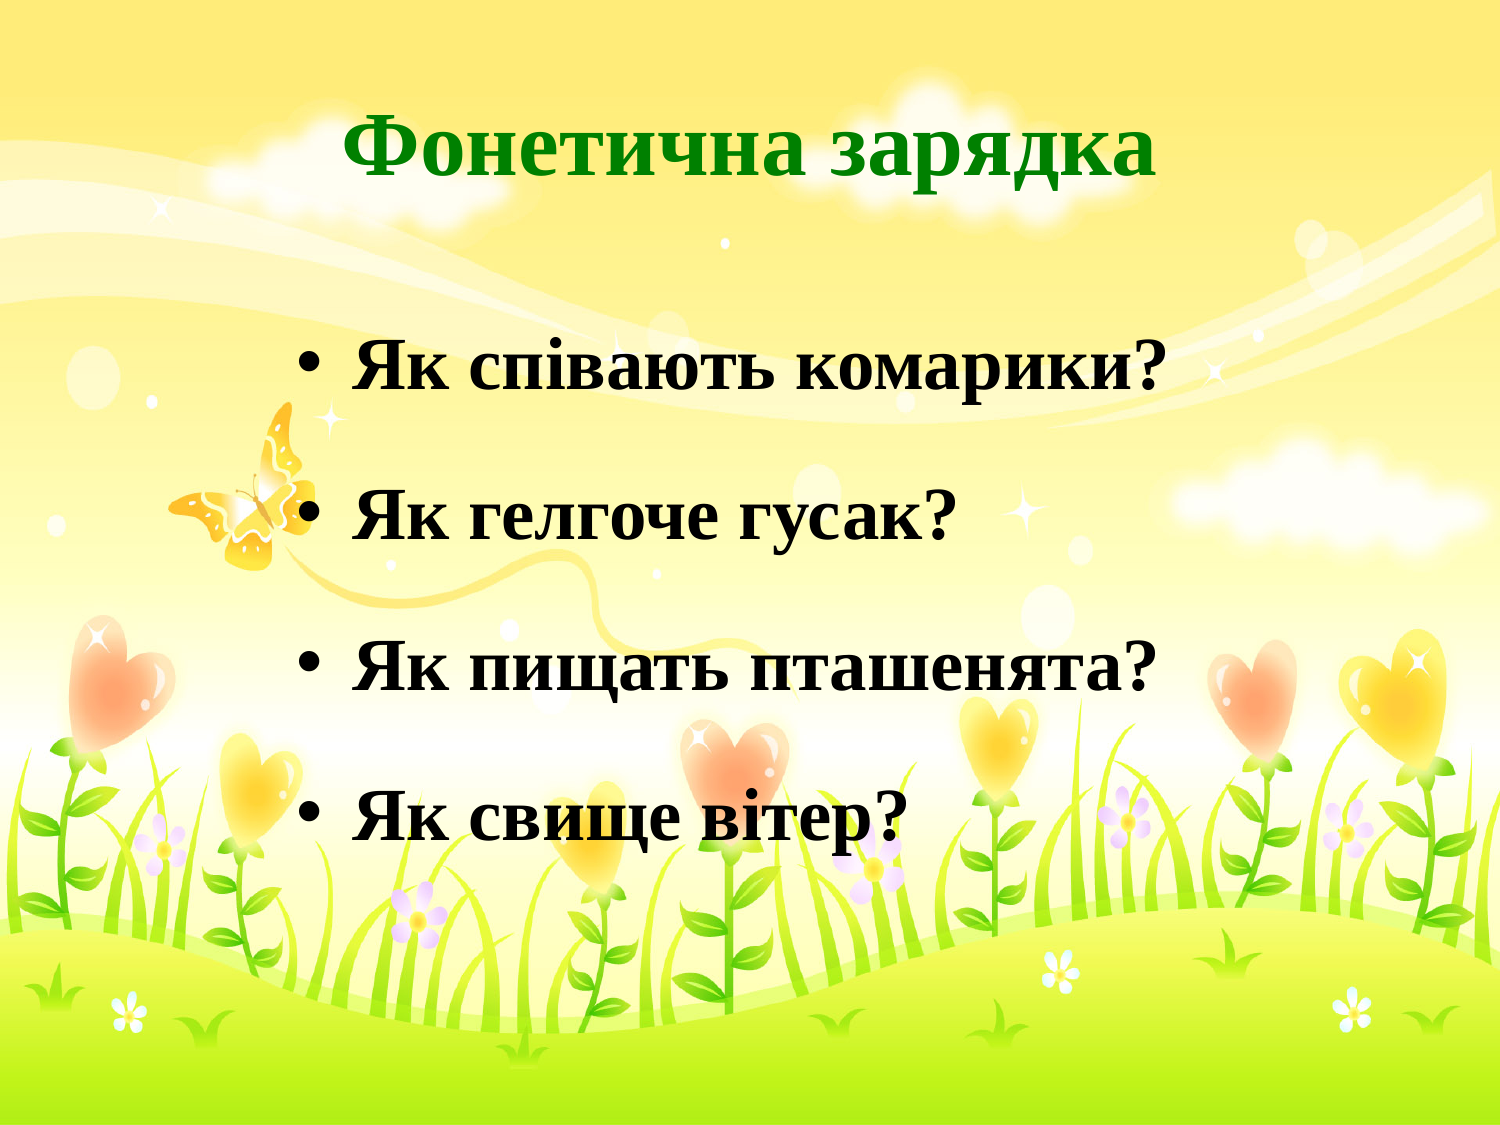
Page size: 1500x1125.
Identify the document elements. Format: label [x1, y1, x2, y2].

list [0, 0, 1500, 1125]
